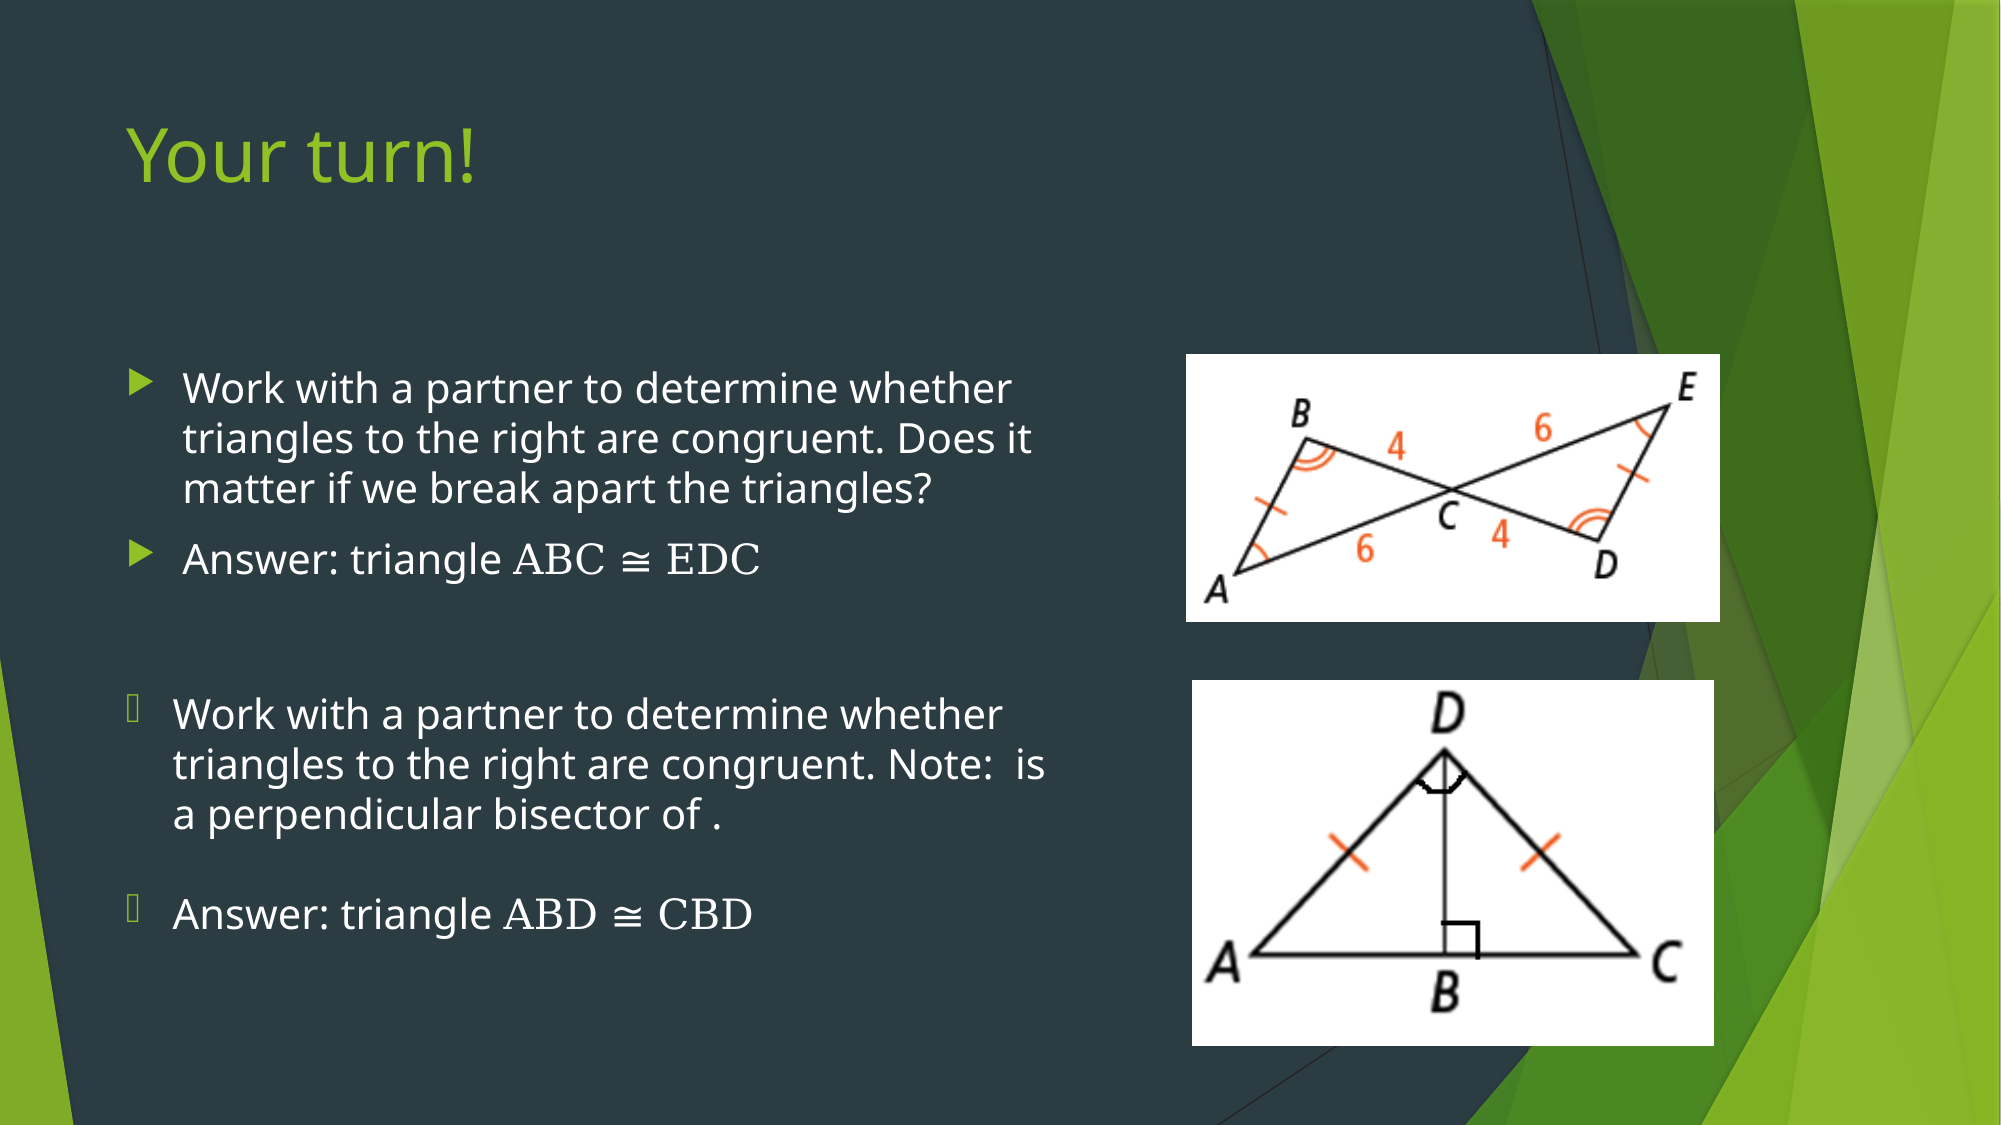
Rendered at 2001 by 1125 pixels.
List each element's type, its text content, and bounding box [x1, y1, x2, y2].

picture [1186, 353, 1720, 623]
title Your turn! [111, 99, 1522, 317]
picture [1192, 679, 1714, 1047]
list Work with a partner to determine whether triangles to the right are congruent. Does it matter if we break apart the triangles? Answer: triangle ABC ≅ EDC [111, 354, 1169, 622]
